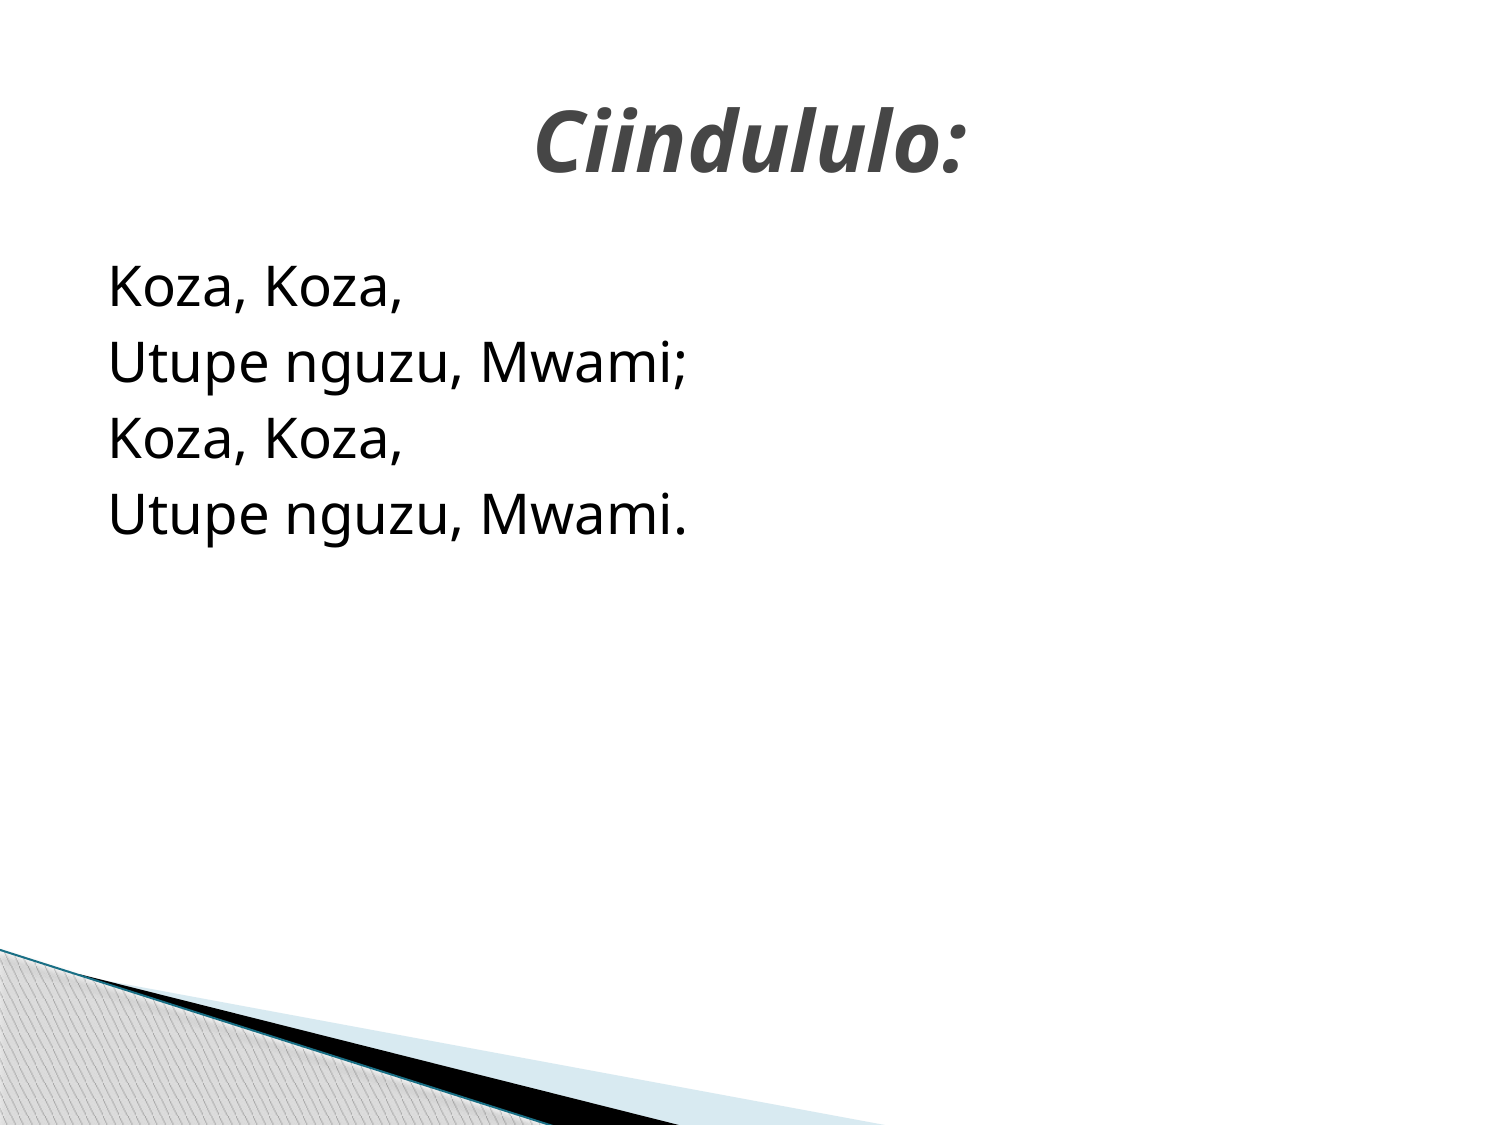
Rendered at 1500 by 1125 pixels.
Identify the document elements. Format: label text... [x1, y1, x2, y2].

title Ciindululo: [75, 45, 1425, 233]
list Koza, Koza, Utupe nguzu, Mwami; Koza, Koza, Utupe nguzu, Mwami. [75, 243, 1425, 986]
